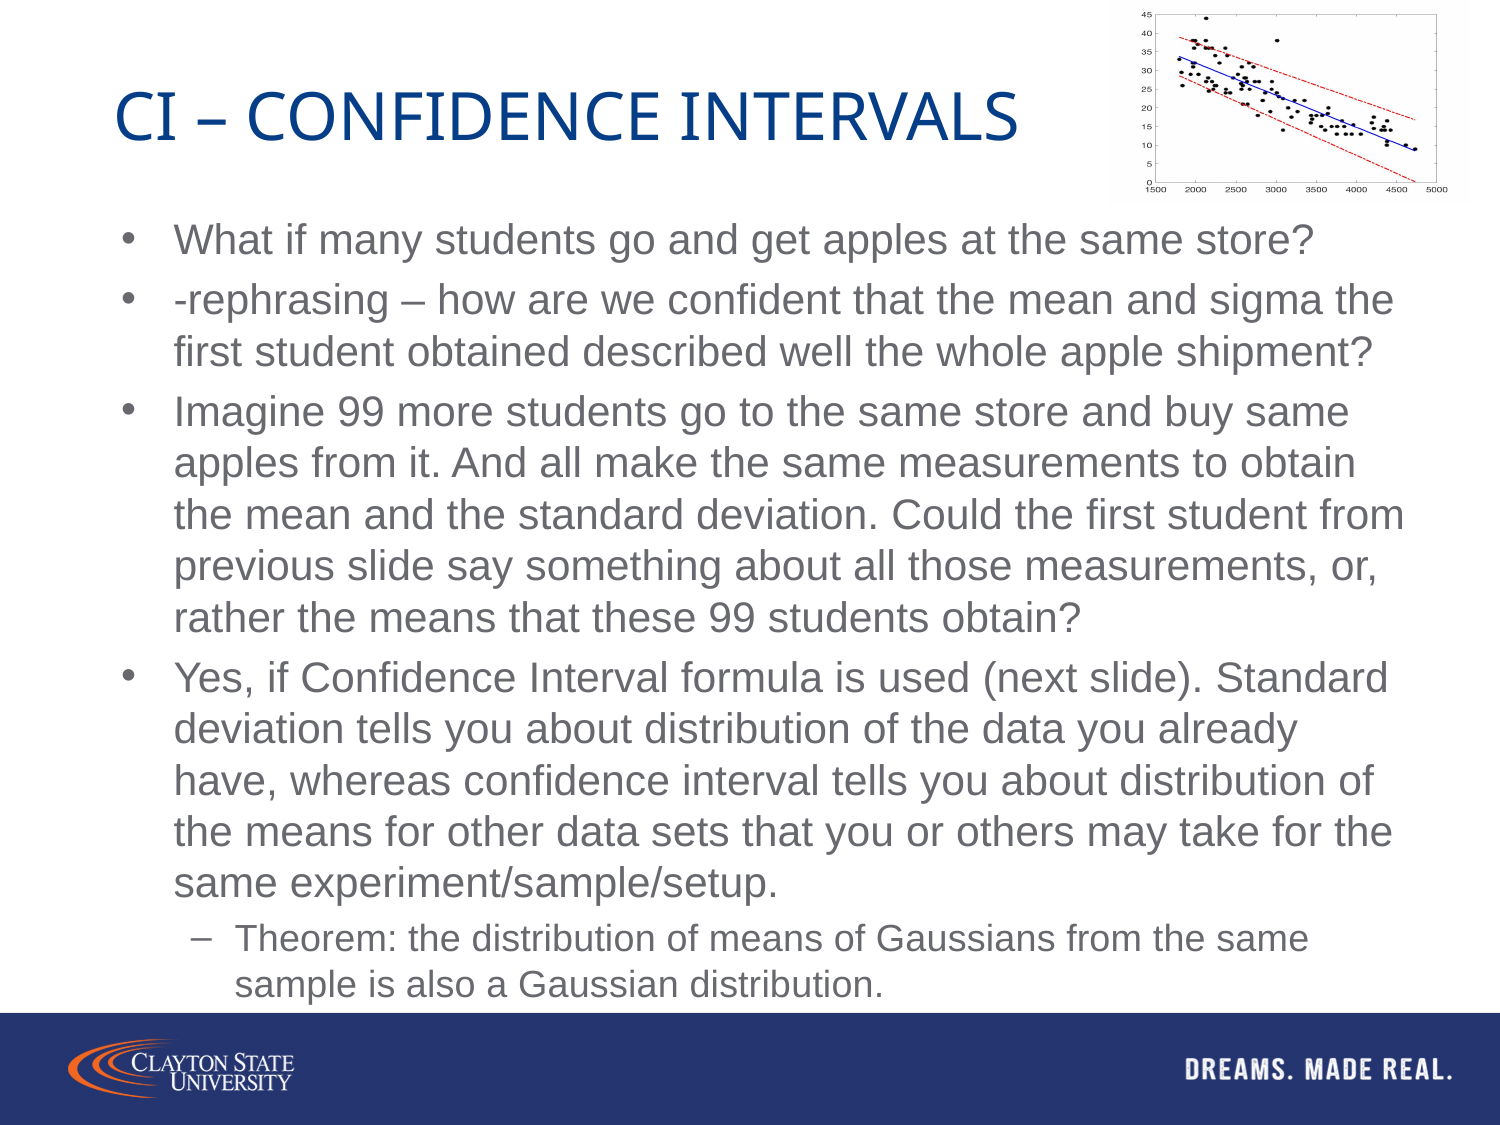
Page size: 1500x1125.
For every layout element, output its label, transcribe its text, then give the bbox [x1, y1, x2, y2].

title CI – Confidence Intervals [75, 38, 1060, 189]
list What if many students go and get apples at the same store? -rephrasing – how are we confident that the mean and sigma the first student obtained described well the whole apple shipment? Imagine 99 more students go to the same store and buy same apples from it. And all make the same measurements to obtain the mean and the standard deviation. Could the first student from previous slide say something about all those measurements, or, rather the means that these 99 students obtain? Yes, if Confidence Interval formula is used (next slide). Standard deviation tells you about distribution of the data you already have, whereas confidence interval tells you about distribution of the means for other data sets that you or others may take for the same experiment/sample/setup. Theorem: the distribution of means of Gaussians from the same sample is also a Gaussian distribution. [106, 204, 1425, 1057]
picture [0, 0, 1500, 1125]
